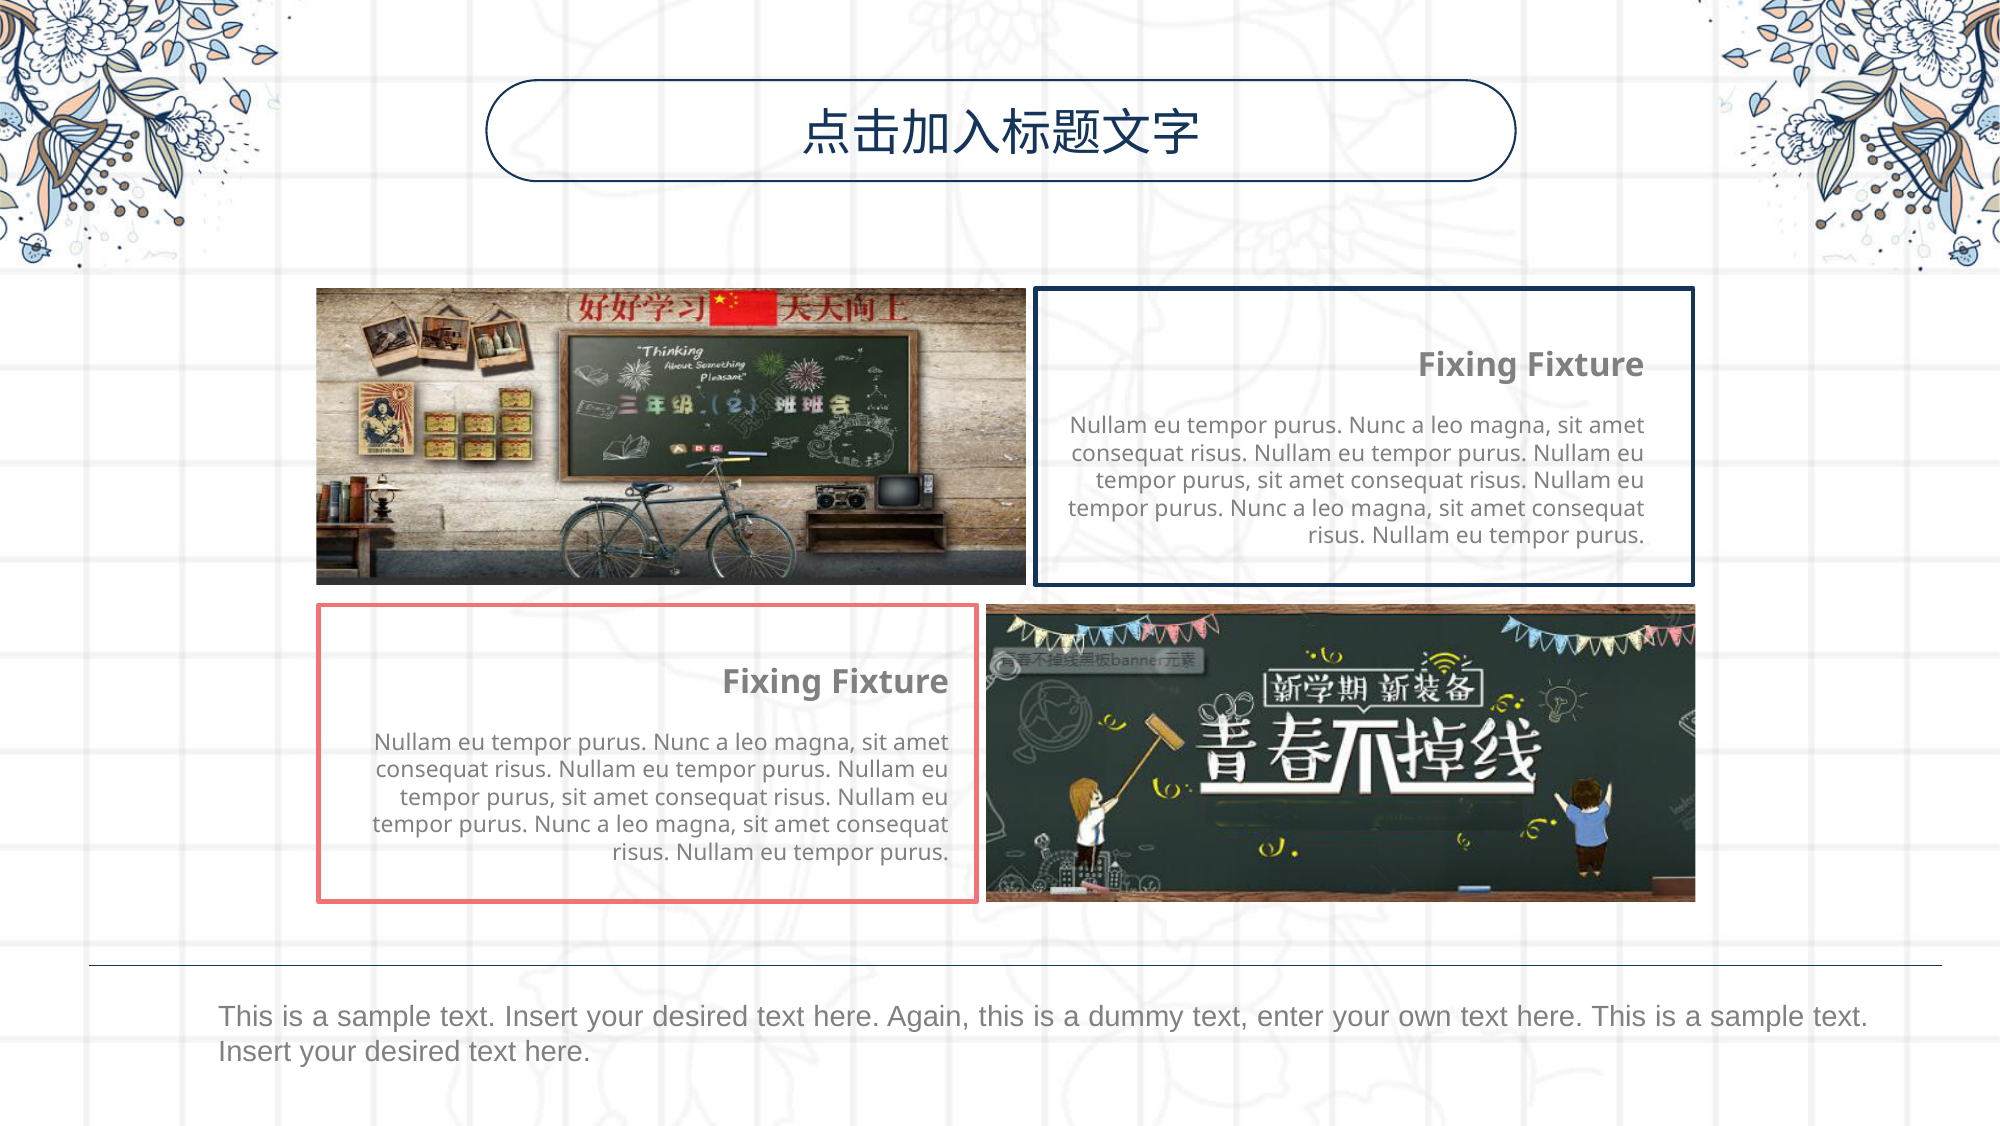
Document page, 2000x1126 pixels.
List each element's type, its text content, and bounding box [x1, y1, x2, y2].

text_box [984, 603, 1698, 904]
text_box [316, 287, 1694, 586]
text_box [317, 603, 979, 904]
picture [0, 0, 2000, 1126]
text_box Fixing Fixture Nullam eu tempor purus. Nunc a leo magna, sit amet consequat risus. Nullam eu tempor purus. Nullam eu tempor purus, sit amet consequat risus. Nullam eu tempor purus. Nunc a leo magna, sit amet consequat risus. Nullam eu tempor purus. [358, 656, 957, 869]
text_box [428, 79, 1574, 182]
text_box This is a sample text. Insert your desired text here. Again, this is a dummy text, enter your own text here. This is a sample text. Insert your desired text here. [203, 997, 1887, 1126]
